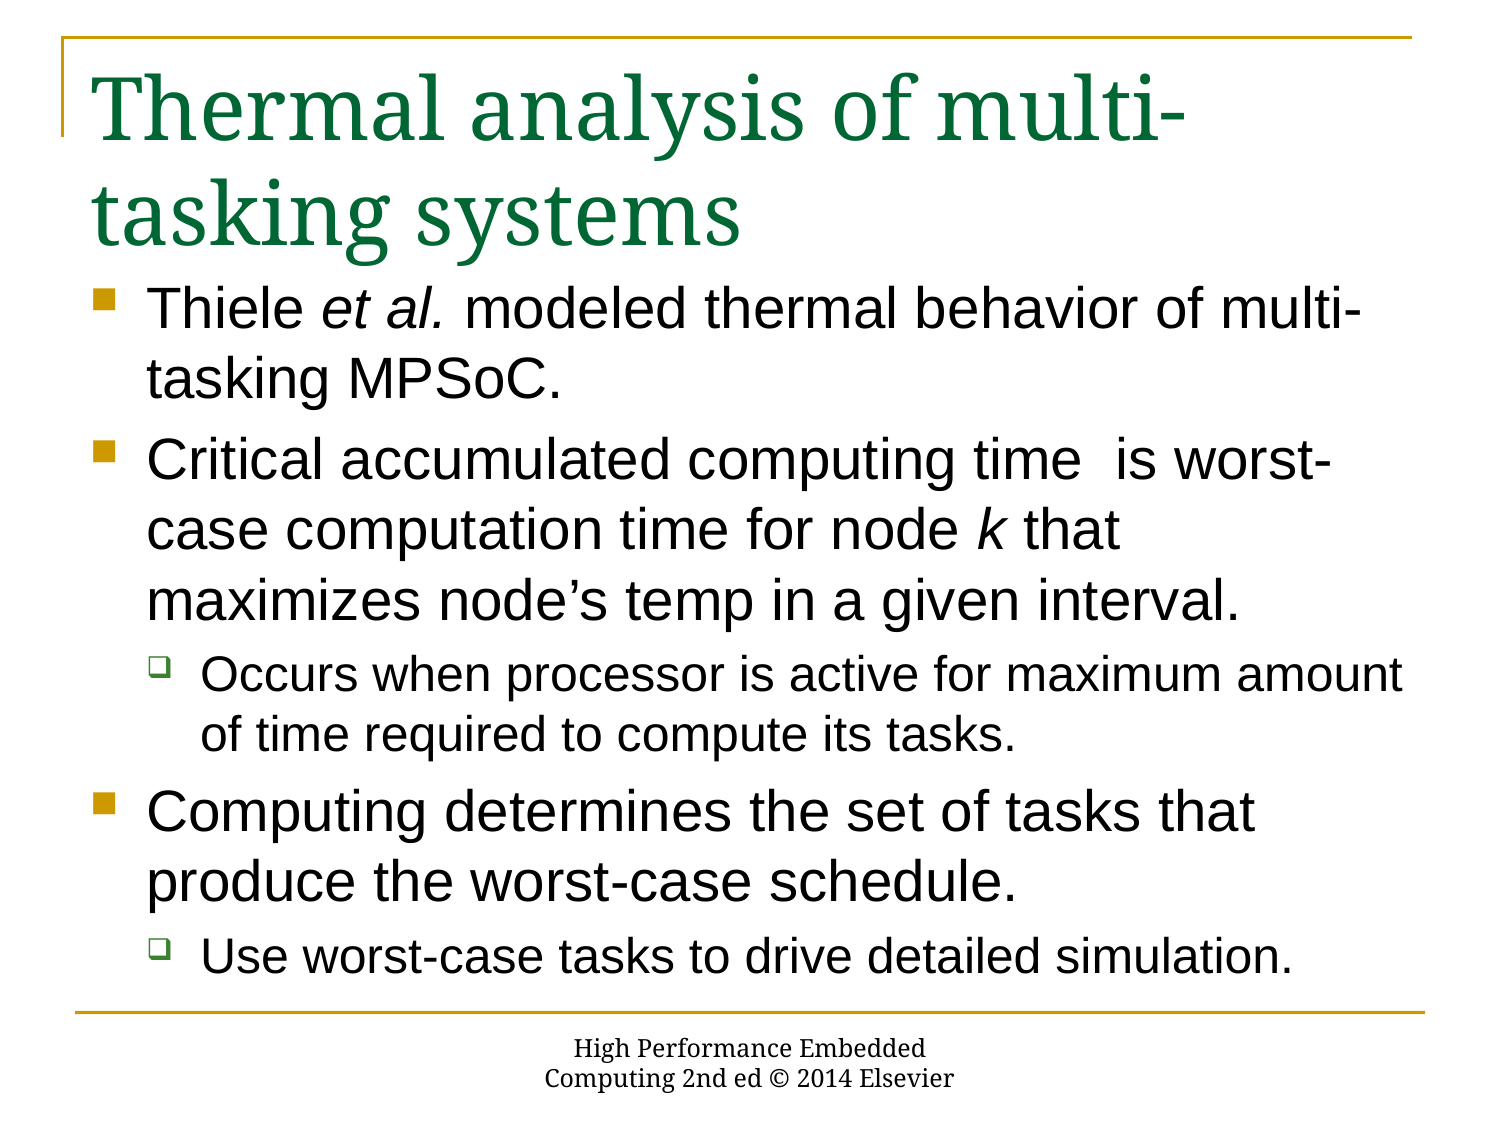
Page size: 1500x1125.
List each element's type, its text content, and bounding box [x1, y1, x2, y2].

footer High Performance Embedded Computing 2nd ed © 2014 Elsevier [512, 1025, 988, 1100]
title Thermal analysis of multi-tasking systems [75, 45, 1425, 233]
